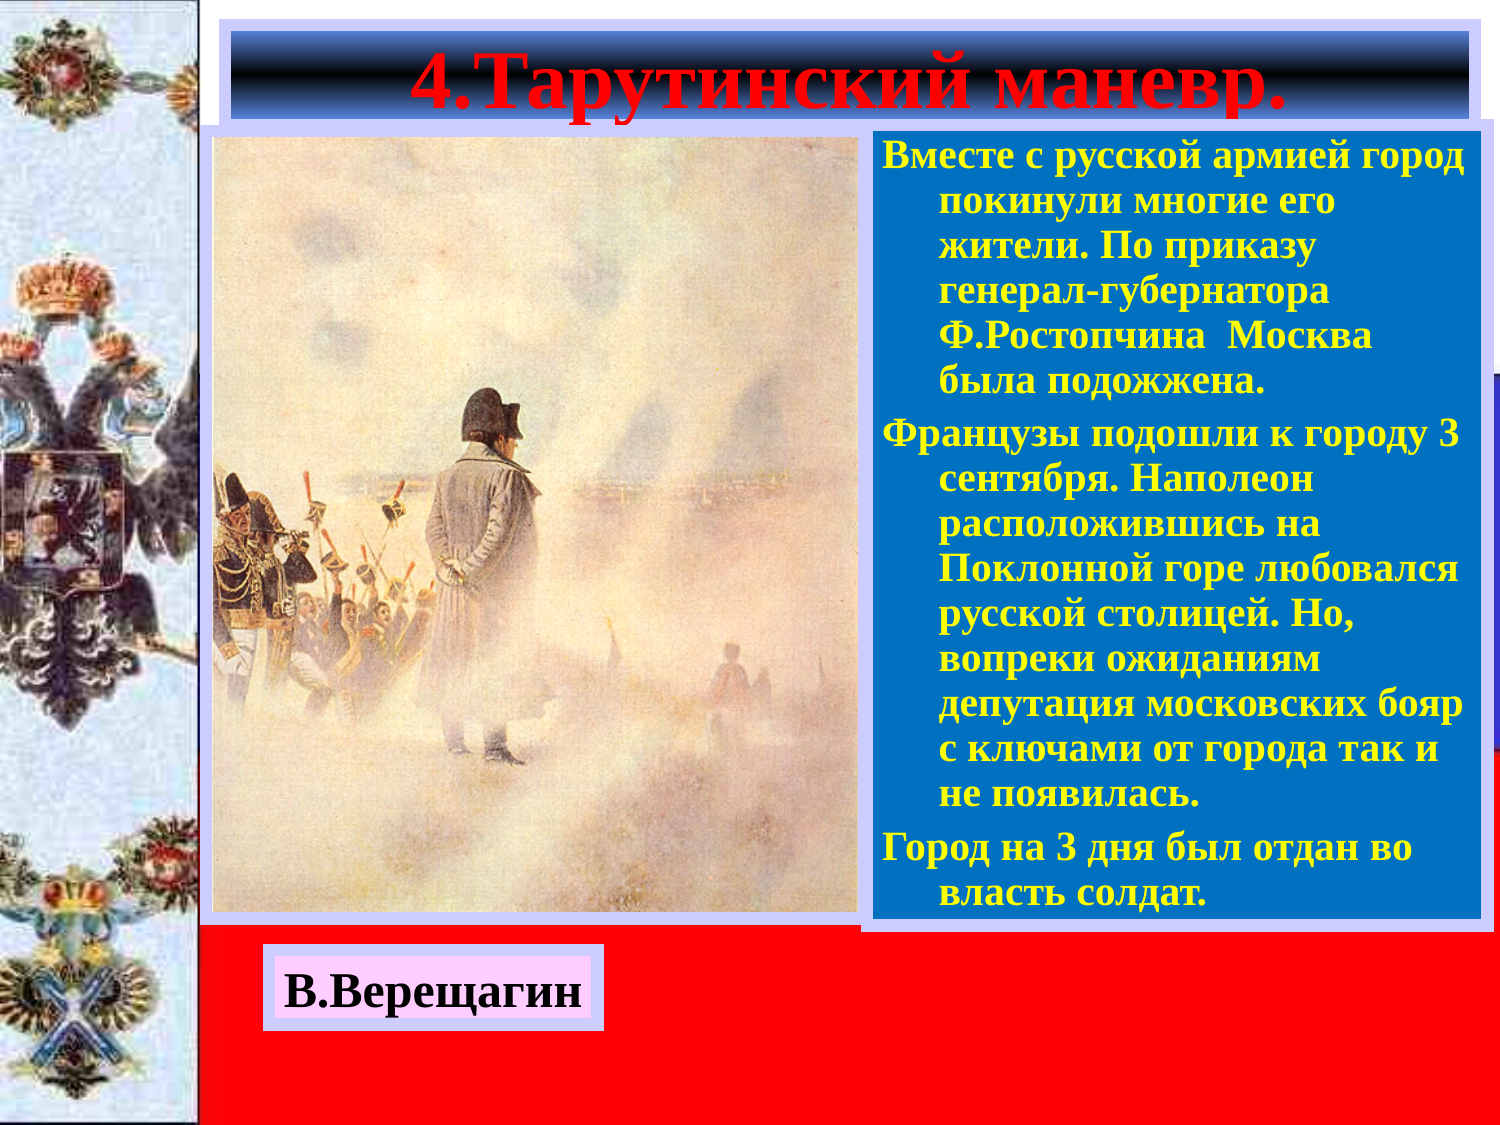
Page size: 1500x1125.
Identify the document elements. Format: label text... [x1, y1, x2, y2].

list Вместе с русской армией город покинули многие его жители. По приказу генерал-губернатора Ф.Ростопчина Москва была подожжена. Французы подошли к городу 3 сентября. Наполеон расположившись на Поклонной горе любовался русской столицей. Но, вопреки ожиданиям депутация московских бояр с ключами от города так и не появилась. Город на 3 дня был отдан во власть солдат. [866, 124, 1488, 927]
picture [0, 0, 1500, 1125]
title 4.Тарутинский маневр. [224, 24, 1476, 125]
text_box В.Верещагин [269, 949, 598, 1025]
